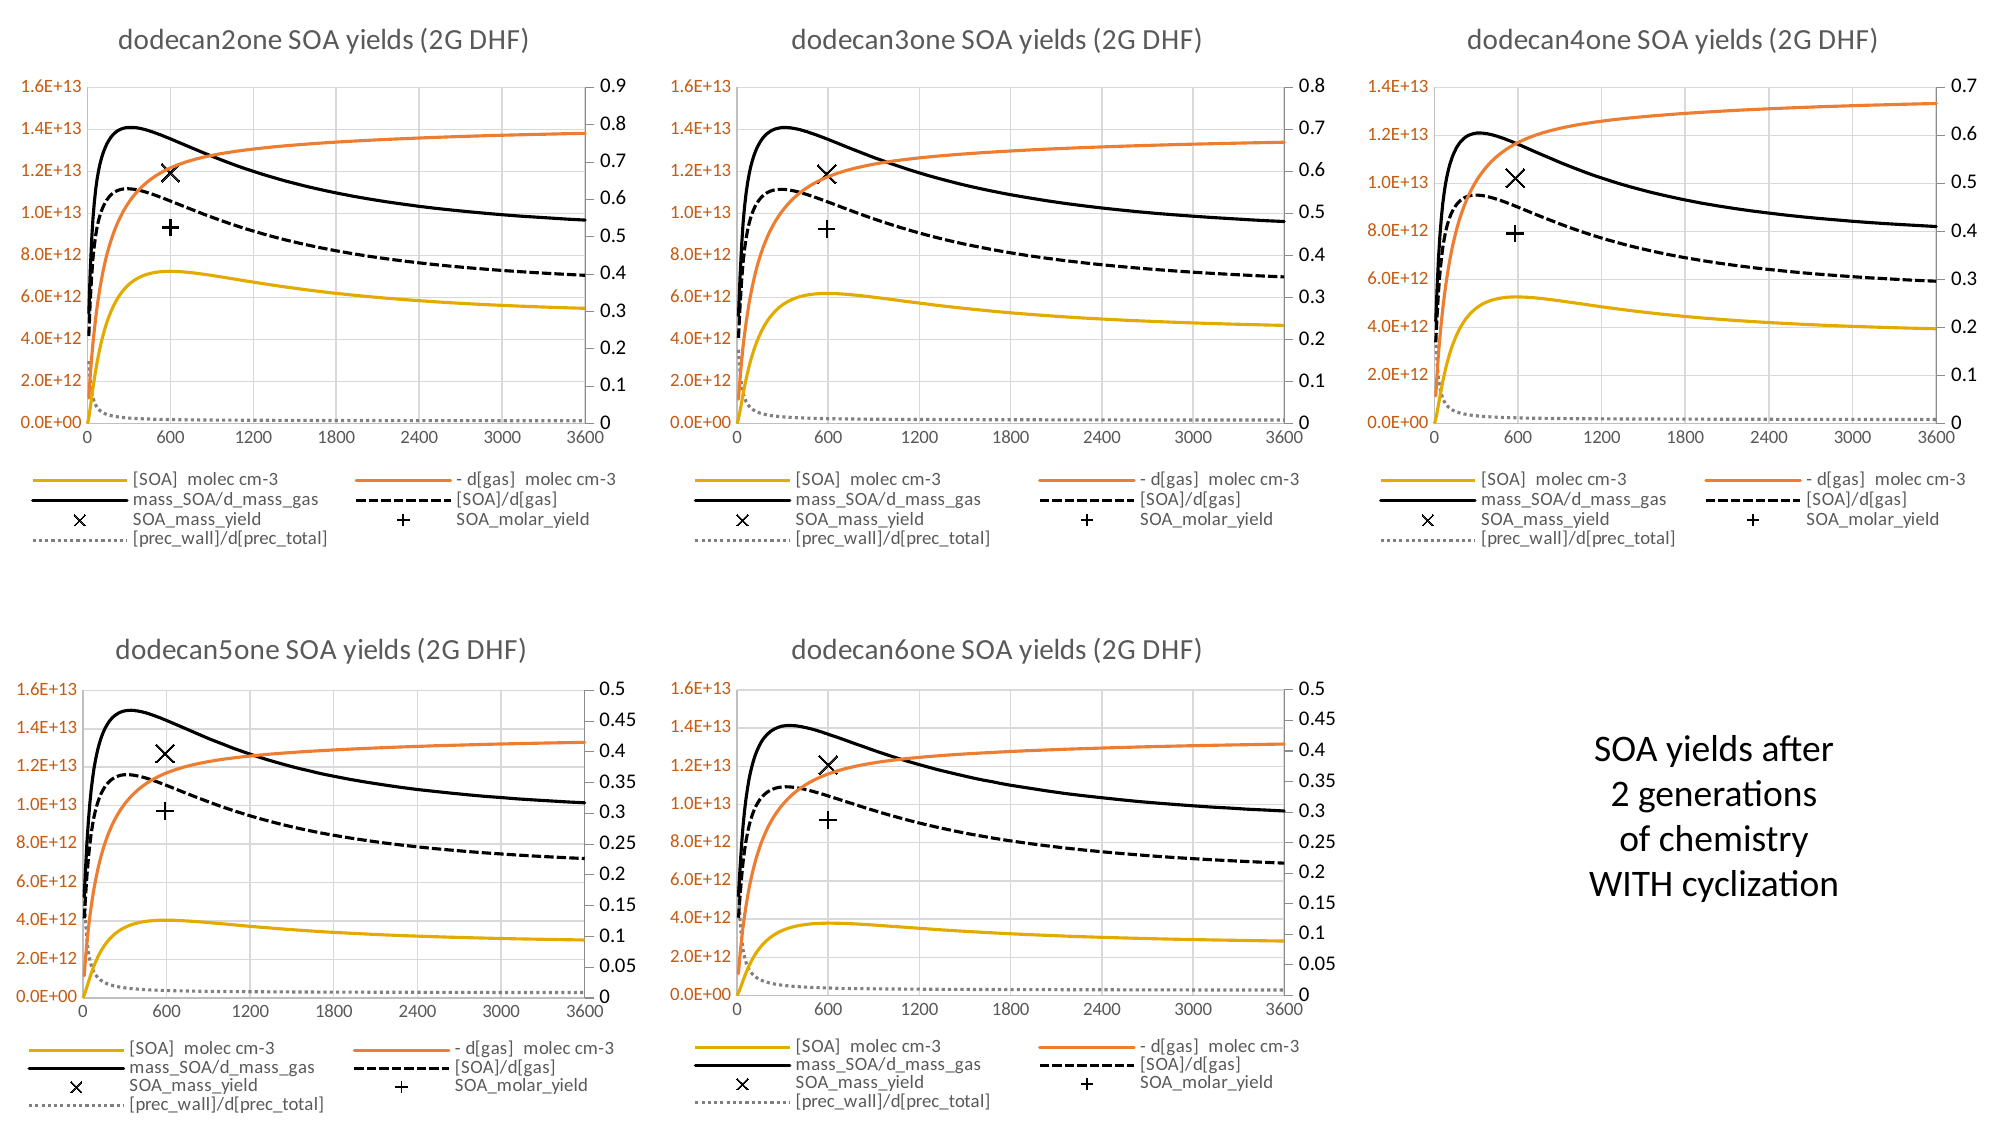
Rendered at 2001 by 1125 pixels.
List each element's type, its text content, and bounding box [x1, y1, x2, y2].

text_box SOA yields after 2 generations of chemistry WITH cyclization [1568, 716, 1860, 911]
chart [3, 0, 1997, 563]
chart [0, 610, 1350, 1125]
